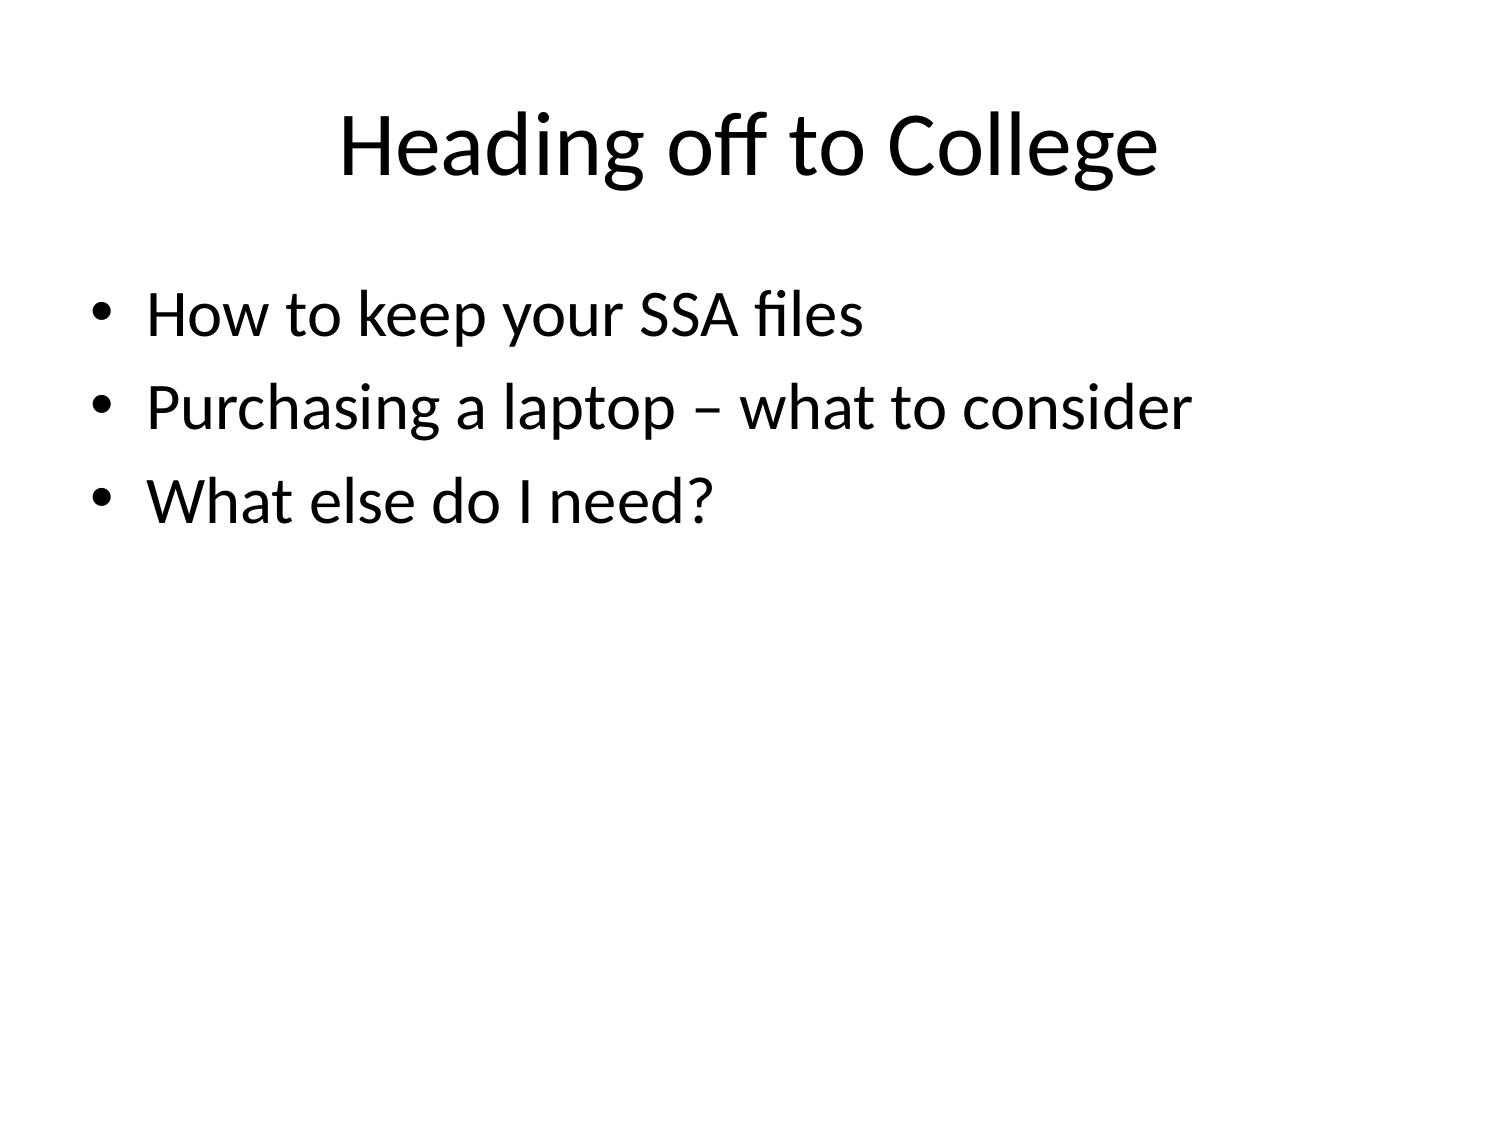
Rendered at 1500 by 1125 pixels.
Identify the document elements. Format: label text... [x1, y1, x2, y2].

list How to keep your SSA files Purchasing a laptop – what to consider What else do I need? [75, 262, 1425, 1005]
title Heading off to College [75, 45, 1425, 233]
